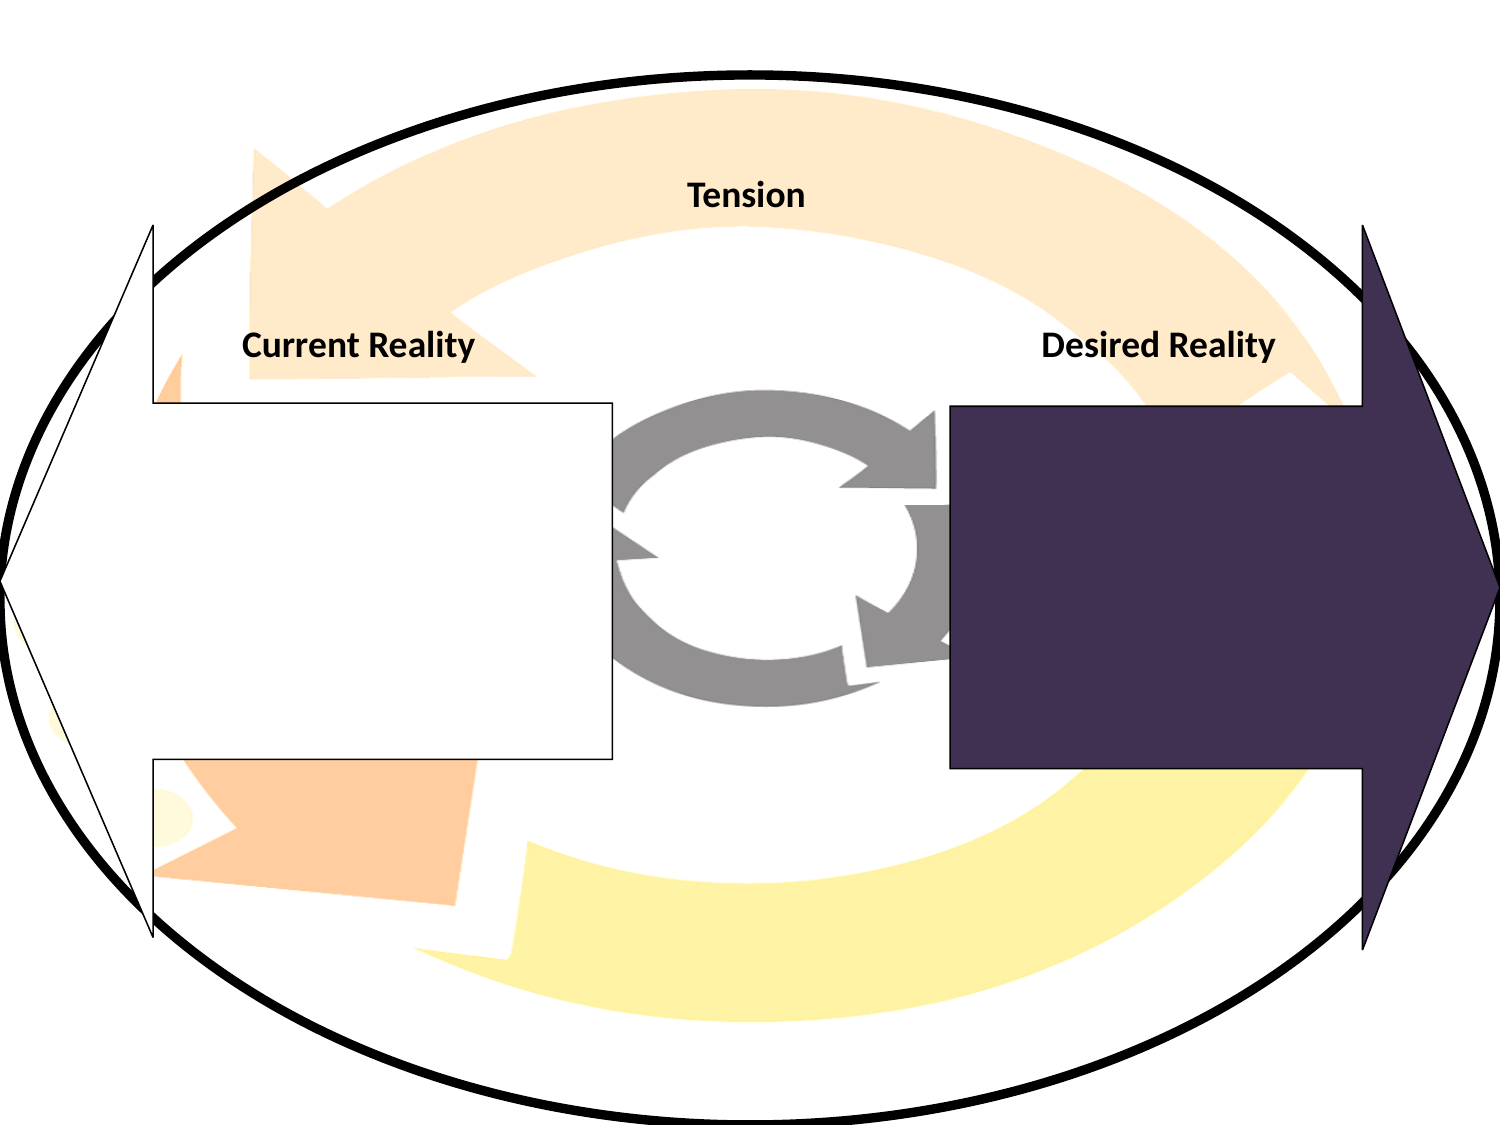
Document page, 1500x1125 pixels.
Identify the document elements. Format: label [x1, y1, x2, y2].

text_box [0, 74, 1500, 1125]
